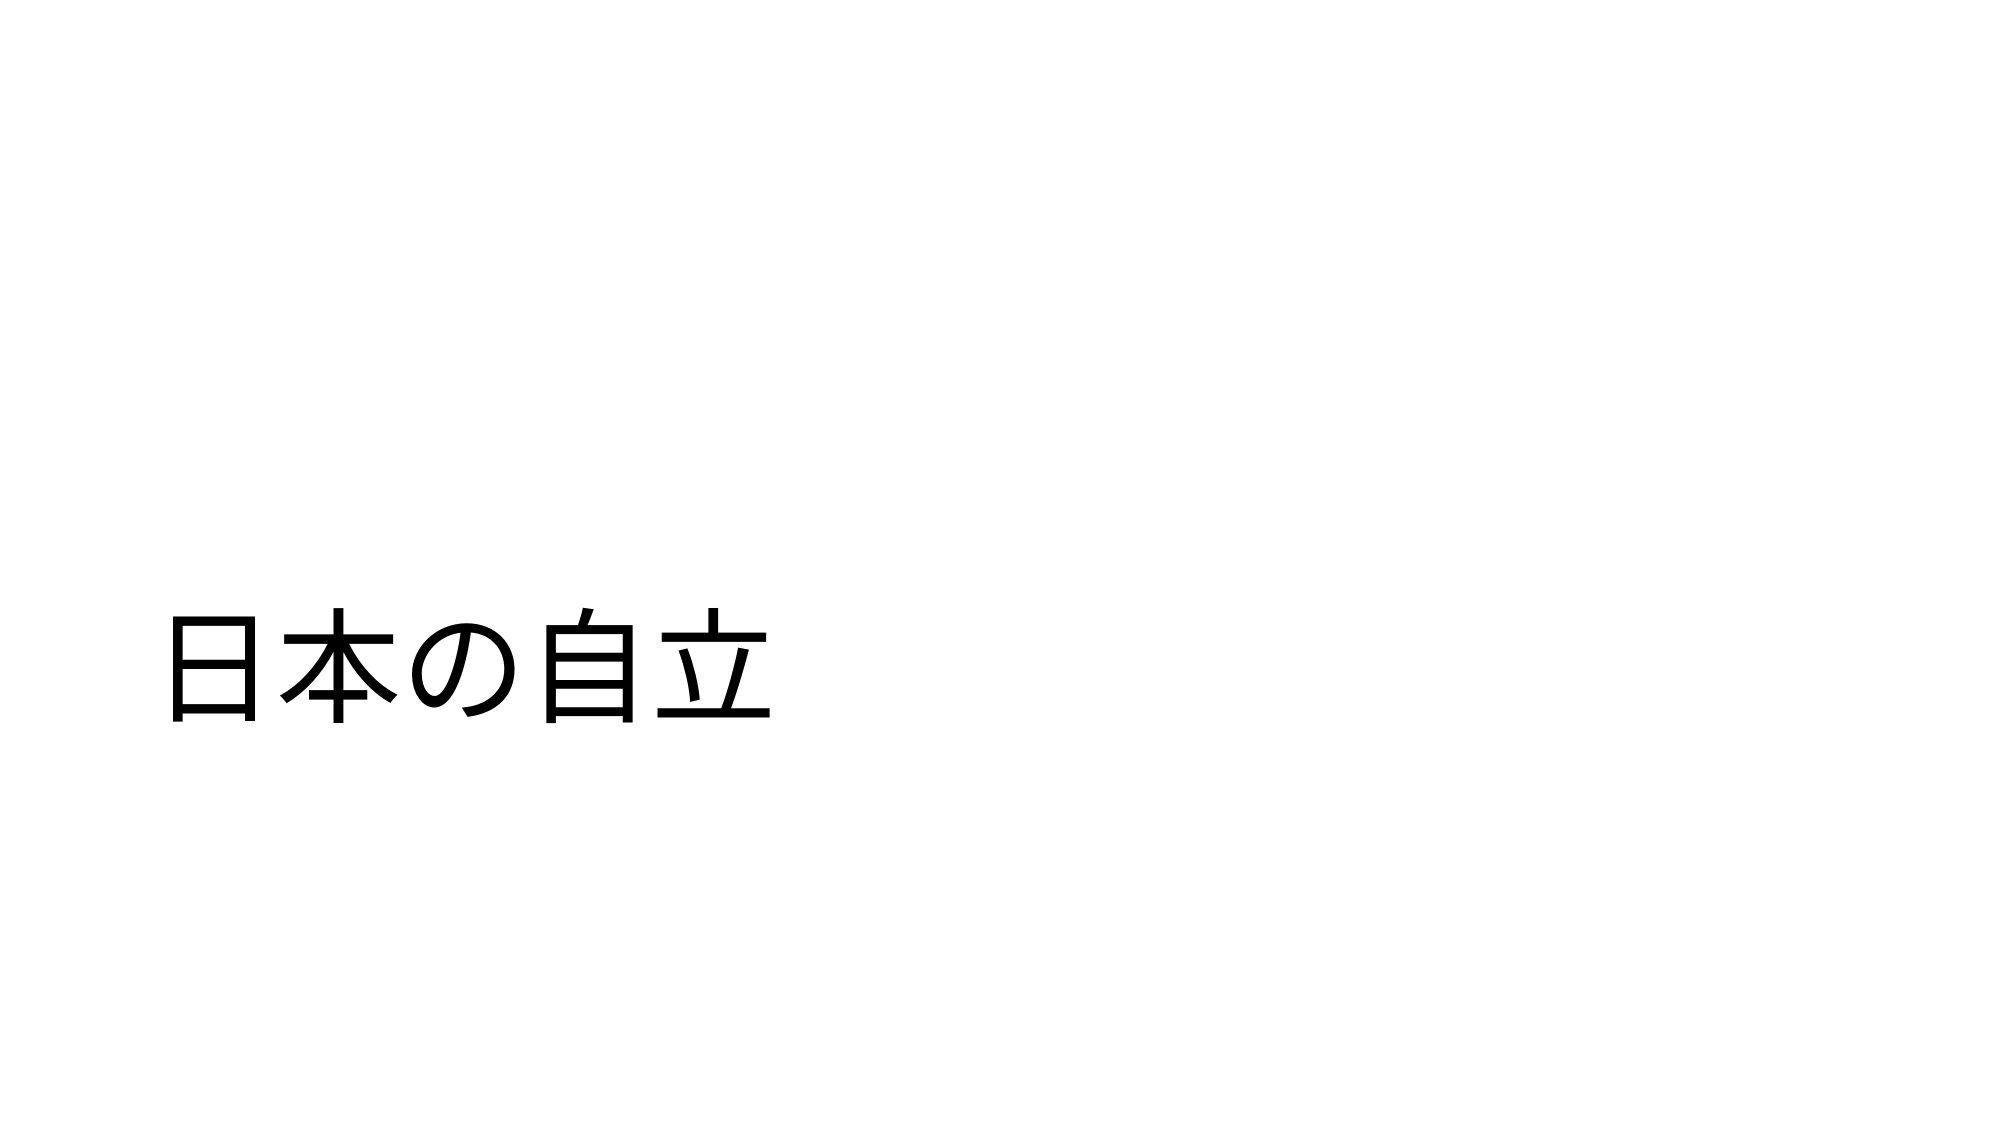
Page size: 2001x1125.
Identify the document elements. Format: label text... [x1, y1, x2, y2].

title 日本の自立 [136, 280, 1862, 749]
